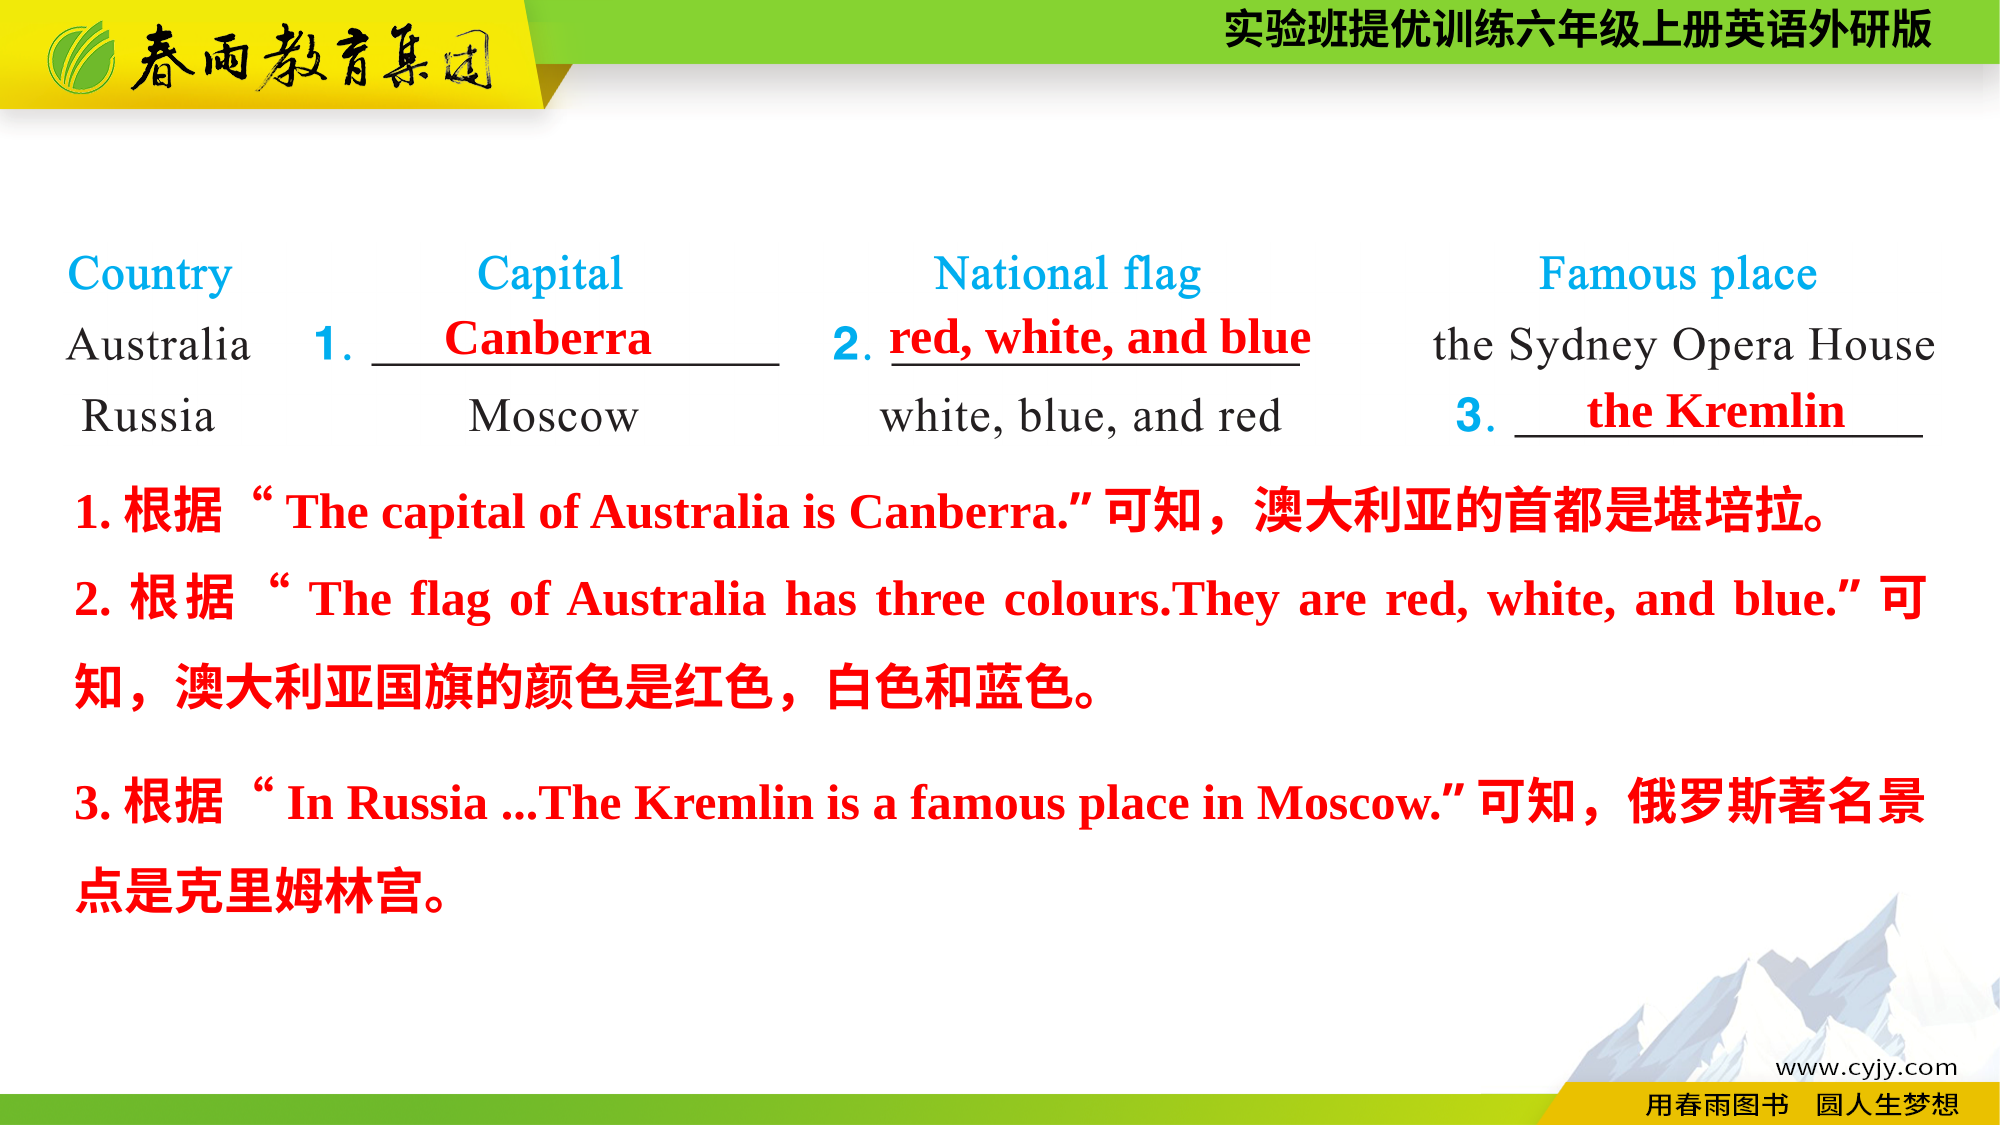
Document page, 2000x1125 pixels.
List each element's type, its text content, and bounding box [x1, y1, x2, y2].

text_box 3.根据“In Russia ...The Kremlin is a famous place in Moscow.”可知，俄罗斯著名景点是克里姆林宫。 [59, 731, 1944, 927]
list 1.根据“The capital of Australia is Canberra.”可知，澳大利亚的首都是堪培拉。 [59, 453, 1944, 528]
text_box 2.根据“The flag of Australia has three colours.They are red, white, and blue.”可知，澳大利亚国旗的颜色是红色，白色和蓝色。 [59, 528, 1944, 724]
picture [0, 0, 2000, 1125]
